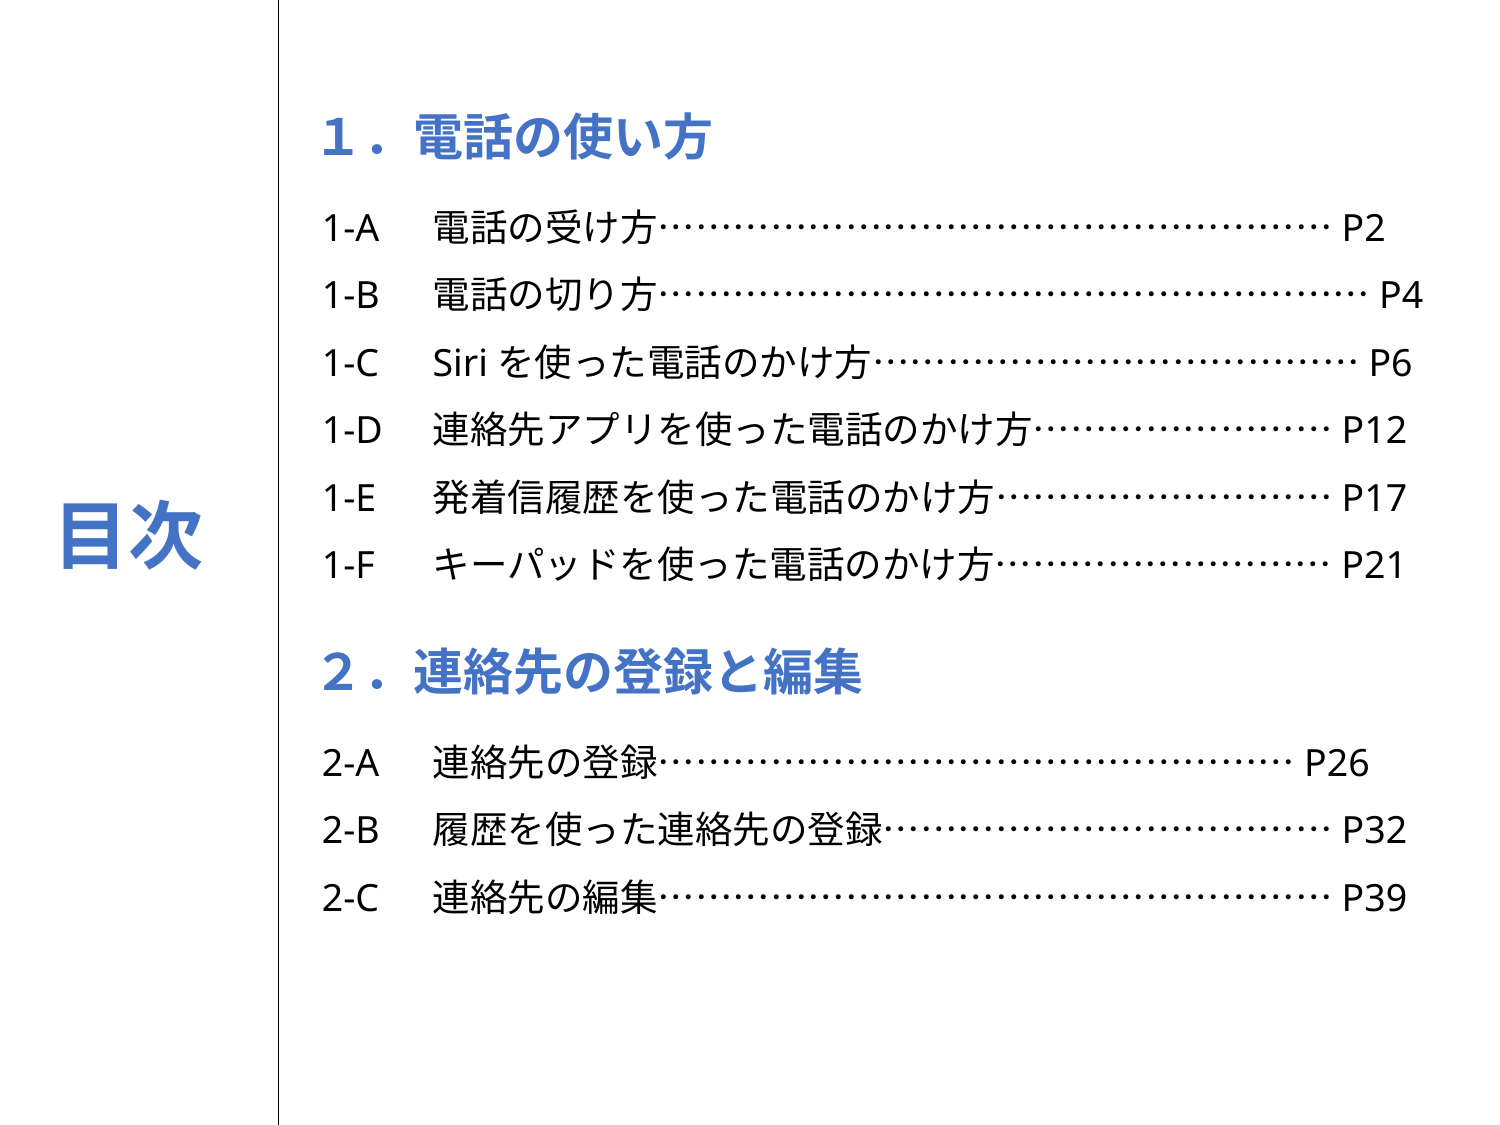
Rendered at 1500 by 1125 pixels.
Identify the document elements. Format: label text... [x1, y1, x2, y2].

text_box 目次 [10, 491, 248, 634]
text_box 連絡先の登録……………………………………………P26 履歴を使った連絡先の登録………………………………P32 連絡先の編集………………………………………………P39 [419, 708, 1441, 933]
text_box 電話の受け方………………………………………………P2 電話の切り方…………………………………………………P4 Siriを使った電話のかけ方…………………………………P6 連絡先アプリを使った電話のかけ方……………………P12 発着信履歴を使った電話のかけ方………………………P17 キーパッドを使った電話のかけ方………………………P21 [419, 173, 1441, 591]
text_box ２．連絡先の登録と編集 [298, 633, 1421, 709]
text_box １．電話の使い方 [298, 98, 1421, 173]
text_box 1-A 1-B 1-C 1-D 1-E 1-F [306, 173, 419, 591]
text_box 2-A 2-B 2-C [306, 709, 419, 933]
